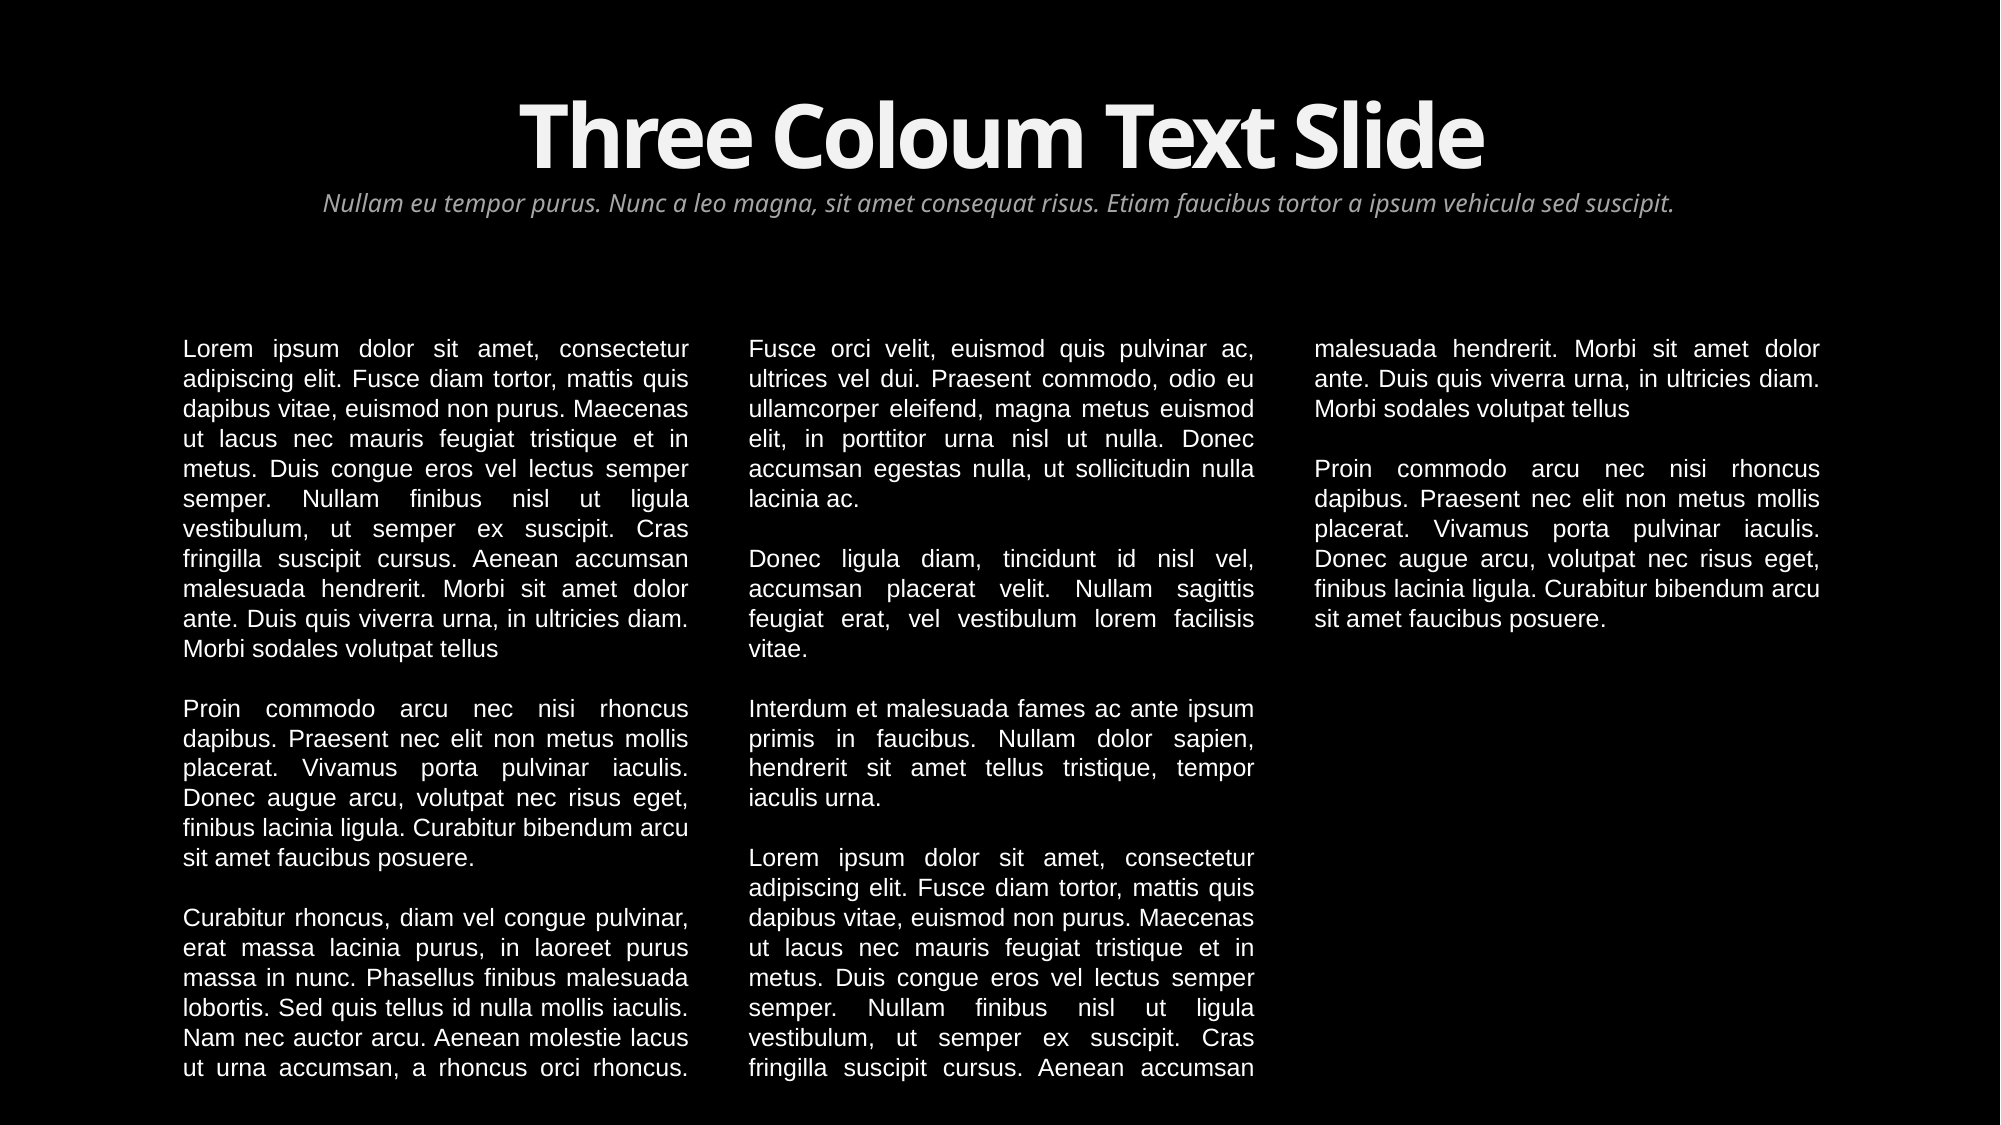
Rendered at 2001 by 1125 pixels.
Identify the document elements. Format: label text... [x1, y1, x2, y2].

text_box Lorem ipsum dolor sit amet, consectetur adipiscing elit. Fusce diam tortor, mattis quis dapibus vitae, euismod non purus. Maecenas ut lacus nec mauris feugiat tristique et in metus. Duis congue eros vel lectus semper semper. Nullam finibus nisl ut ligula vestibulum, ut semper ex suscipit. Cras fringilla suscipit cursus. Aenean accumsan malesuada hendrerit. Morbi sit amet dolor ante. Duis quis viverra urna, in ultricies diam. Morbi sodales volutpat tellus Proin commodo arcu nec nisi rhoncus dapibus. Praesent nec elit non metus mollis placerat. Vivamus porta pulvinar iaculis. Donec augue arcu, volutpat nec risus eget, finibus lacinia ligula. Curabitur bibendum arcu sit amet faucibus posuere. Curabitur rhoncus, diam vel congue pulvinar, erat massa lacinia purus, in laoreet purus massa in nunc. Phasellus finibus malesuada lobortis. Sed quis tellus id nulla mollis iaculis. Nam nec auctor arcu. Aenean molestie lacus ut urna accumsan, a rhoncus orci rhoncus. Fusce orci velit, euismod quis pulvinar ac, ultrices vel dui. Praesent commodo, odio eu ullamcorper eleifend, magna metus euismod elit, in porttitor urna nisl ut nulla. Donec accumsan egestas nulla, ut sollicitudin nulla lacinia ac. Donec ligula diam, tincidunt id nisl vel, accumsan placerat velit. Nullam sagittis feugiat erat, vel vestibulum lorem facilisis vitae. Interdum et malesuada fames ac ante ipsum primis in faucibus. Nullam dolor sapien, hendrerit sit amet tellus tristique, tempor iaculis urna. Lorem ipsum dolor sit amet, consectetur adipiscing elit. Fusce diam tortor, mattis quis dapibus vitae, euismod non purus. Maecenas ut lacus nec mauris feugiat tristique et in metus. Duis congue eros vel lectus semper semper. Nullam finibus nisl ut ligula vestibulum, ut semper ex suscipit. Cras fringilla suscipit cursus. Aenean accumsan malesuada hendrerit. Morbi sit amet dolor ante. Duis quis viverra urna, in ultricies diam. Morbi sodales volutpat tellus Proin commodo arcu nec nisi rhoncus dapibus. Praesent nec elit non metus mollis placerat. Vivamus porta pulvinar iaculis. Donec augue arcu, volutpat nec risus eget, finibus lacinia ligula. Curabitur bibendum arcu sit amet faucibus posuere. [168, 325, 1837, 1107]
text_box Three Coloum Text Slide [508, 74, 1499, 182]
text_box Nullam eu tempor purus. Nunc a leo magna, sit amet consequat risus. Etiam faucibus tortor a ipsum vehicula sed suscipit. [123, 182, 1884, 223]
